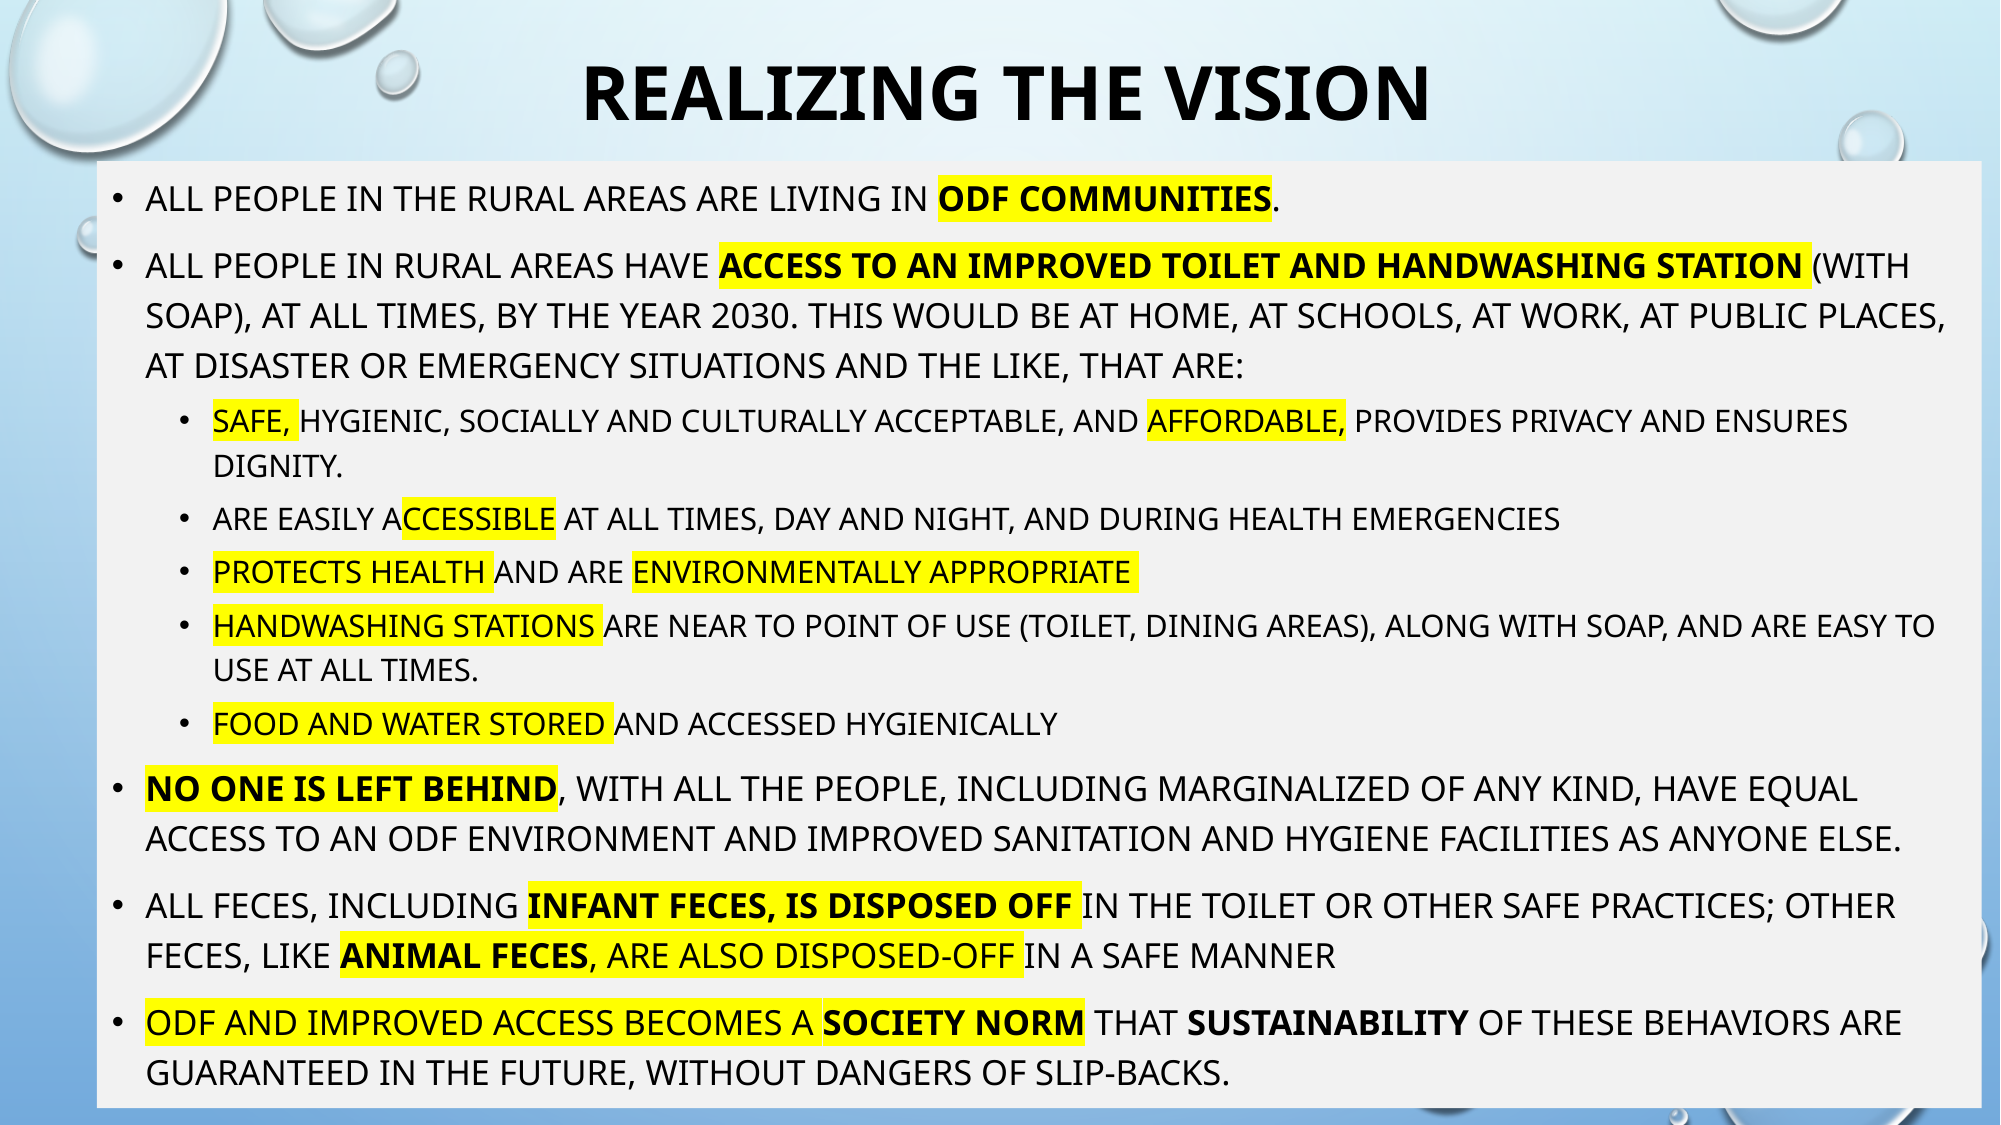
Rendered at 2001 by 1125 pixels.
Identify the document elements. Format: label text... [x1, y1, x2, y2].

title Realizing the vision [157, 16, 1858, 161]
picture [0, 0, 2000, 1125]
list All people in the rural areas are living in ODF communities. All people in rural areas have access to an improved toilet and handwashing station (with soap), at all times, by the year 2030. This would be at home, at schools, at work, at public places, at disaster or emergency situations and the like, that are: Safe, hygienic, socially and culturally acceptable, and affordable, provides privacy and ensures dignity. Are easily accessible at all times, day and night, and during health emergencies Protects health and are environmentally appropriate Handwashing stations are near to point of use (toilet, dining areas), along with soap, and are easy to use at all times. Food and water stored and accessed hygienically No one is left behind, with all the people, including marginalized of any kind, have equal access to an ODF environment and improved sanitation and hygiene facilities as anyone else. All feces, including infant feces, is disposed off in the toilet or other safe practices; Other feces, like animal feces, are also disposed-off in a safe manner ODF and improved access becomes a society norm that sustainability of these behaviors are guaranteed in the future, without dangers of slip-backs. [96, 161, 1982, 1109]
